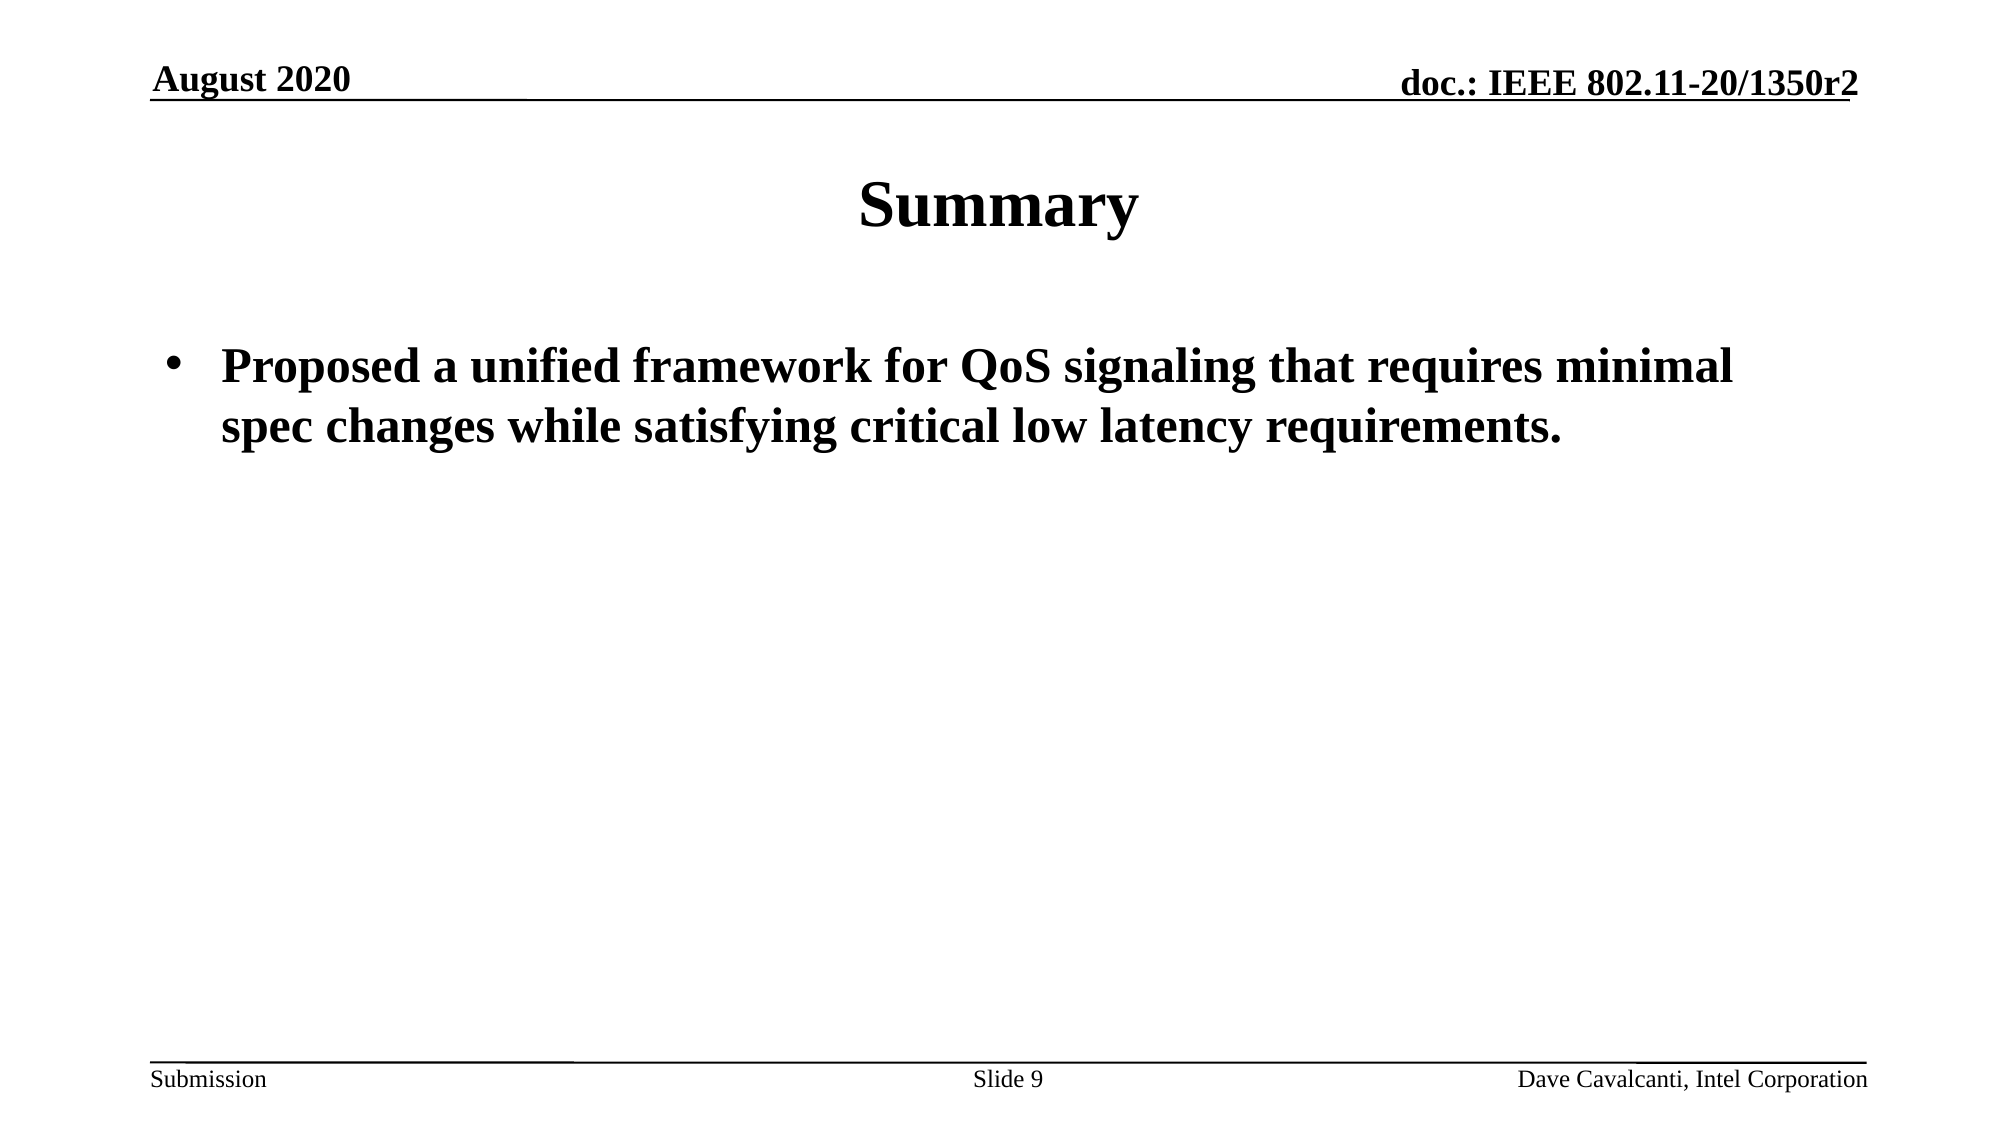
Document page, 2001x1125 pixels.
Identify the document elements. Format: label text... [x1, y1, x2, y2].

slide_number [152, 54, 563, 100]
footer Dave Cavalcanti, Intel Corporation [1171, 1061, 1869, 1093]
slide_number Slide 9 [950, 1061, 1067, 1123]
list Proposed a unified framework for QoS signaling that requires minimal spec changes while satisfying critical low latency requirements. [149, 324, 1850, 1000]
title Summary [149, 112, 1850, 288]
